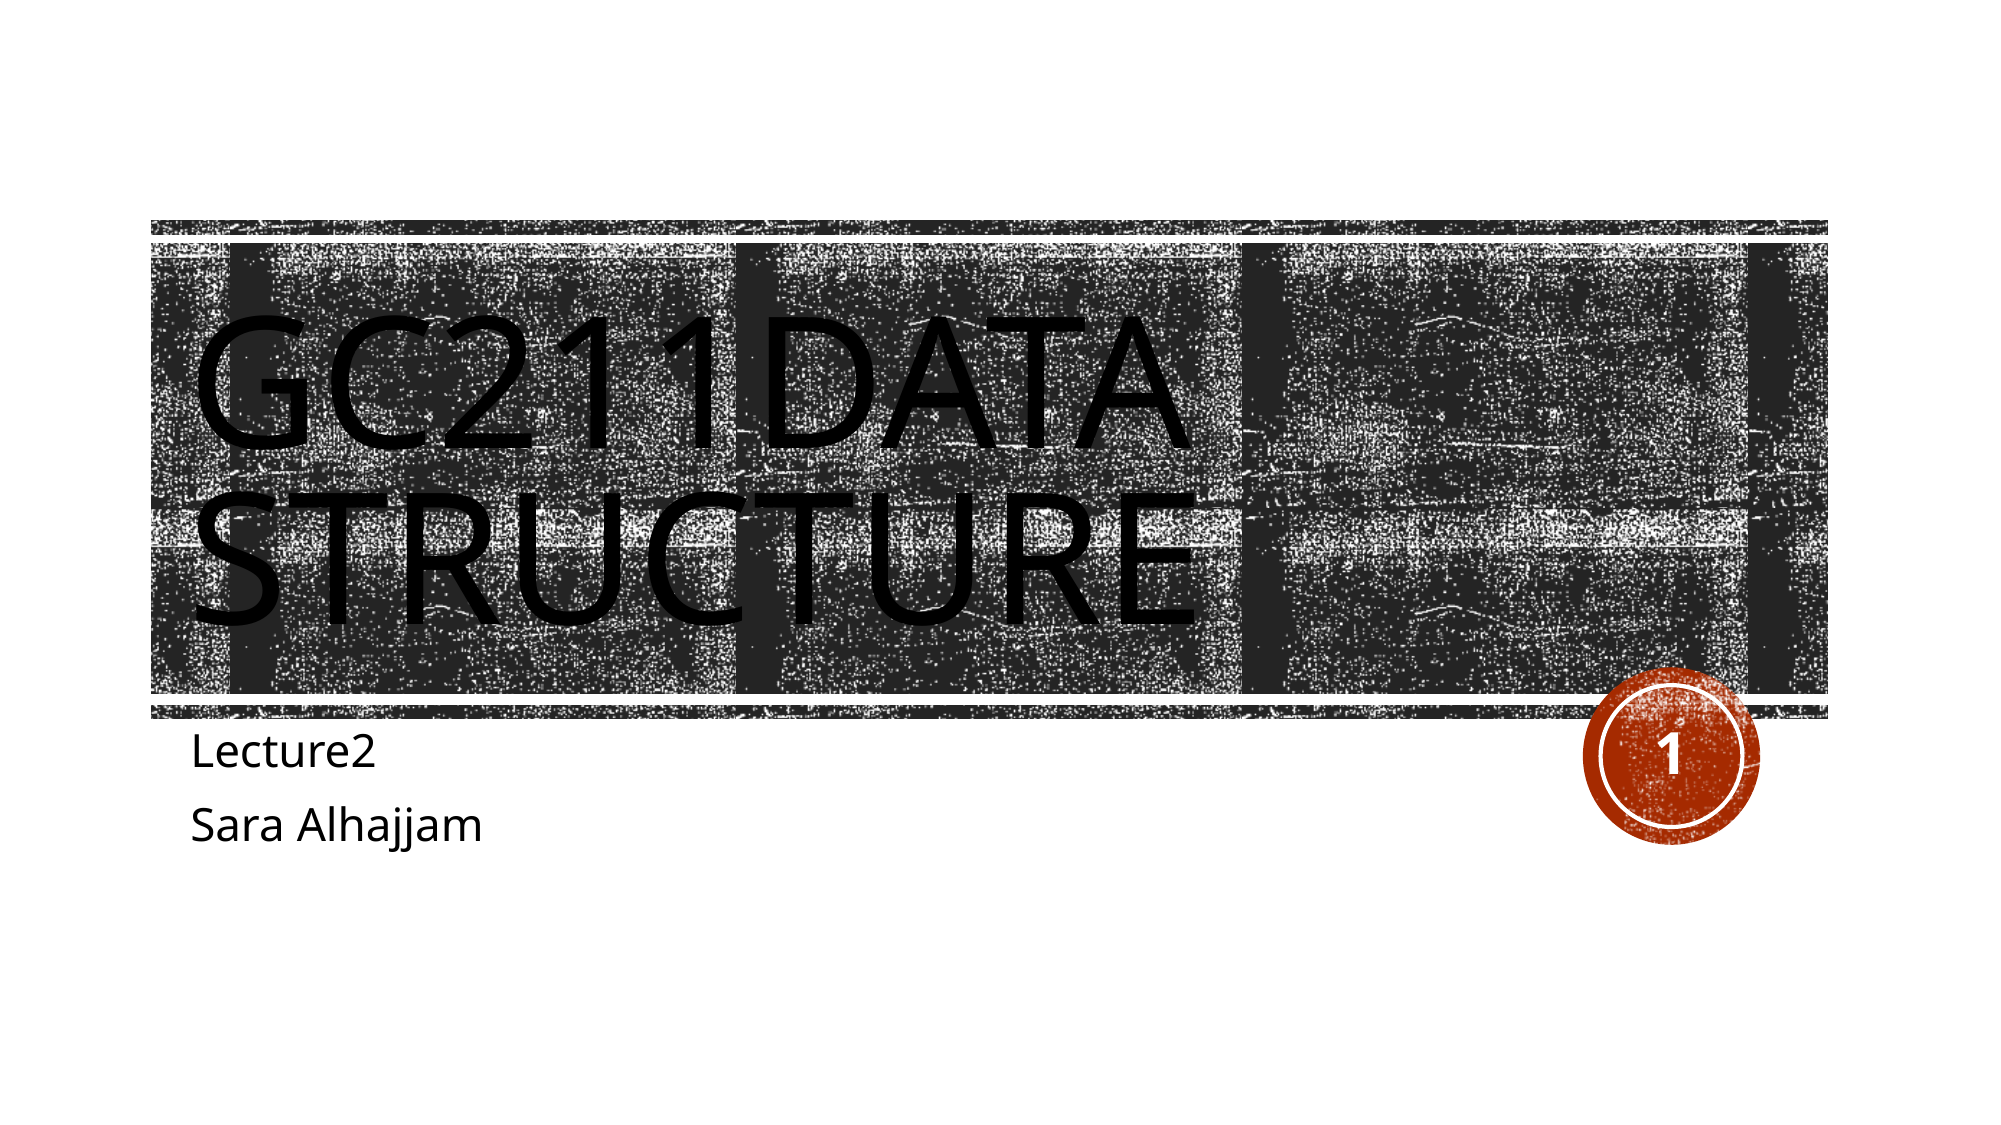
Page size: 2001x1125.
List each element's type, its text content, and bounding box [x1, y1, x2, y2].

slide_number 1 [1573, 703, 1770, 809]
title GC211Data Structure [172, 234, 1808, 733]
subtitle Lecture2 Sara Alhajjam [175, 720, 1470, 896]
